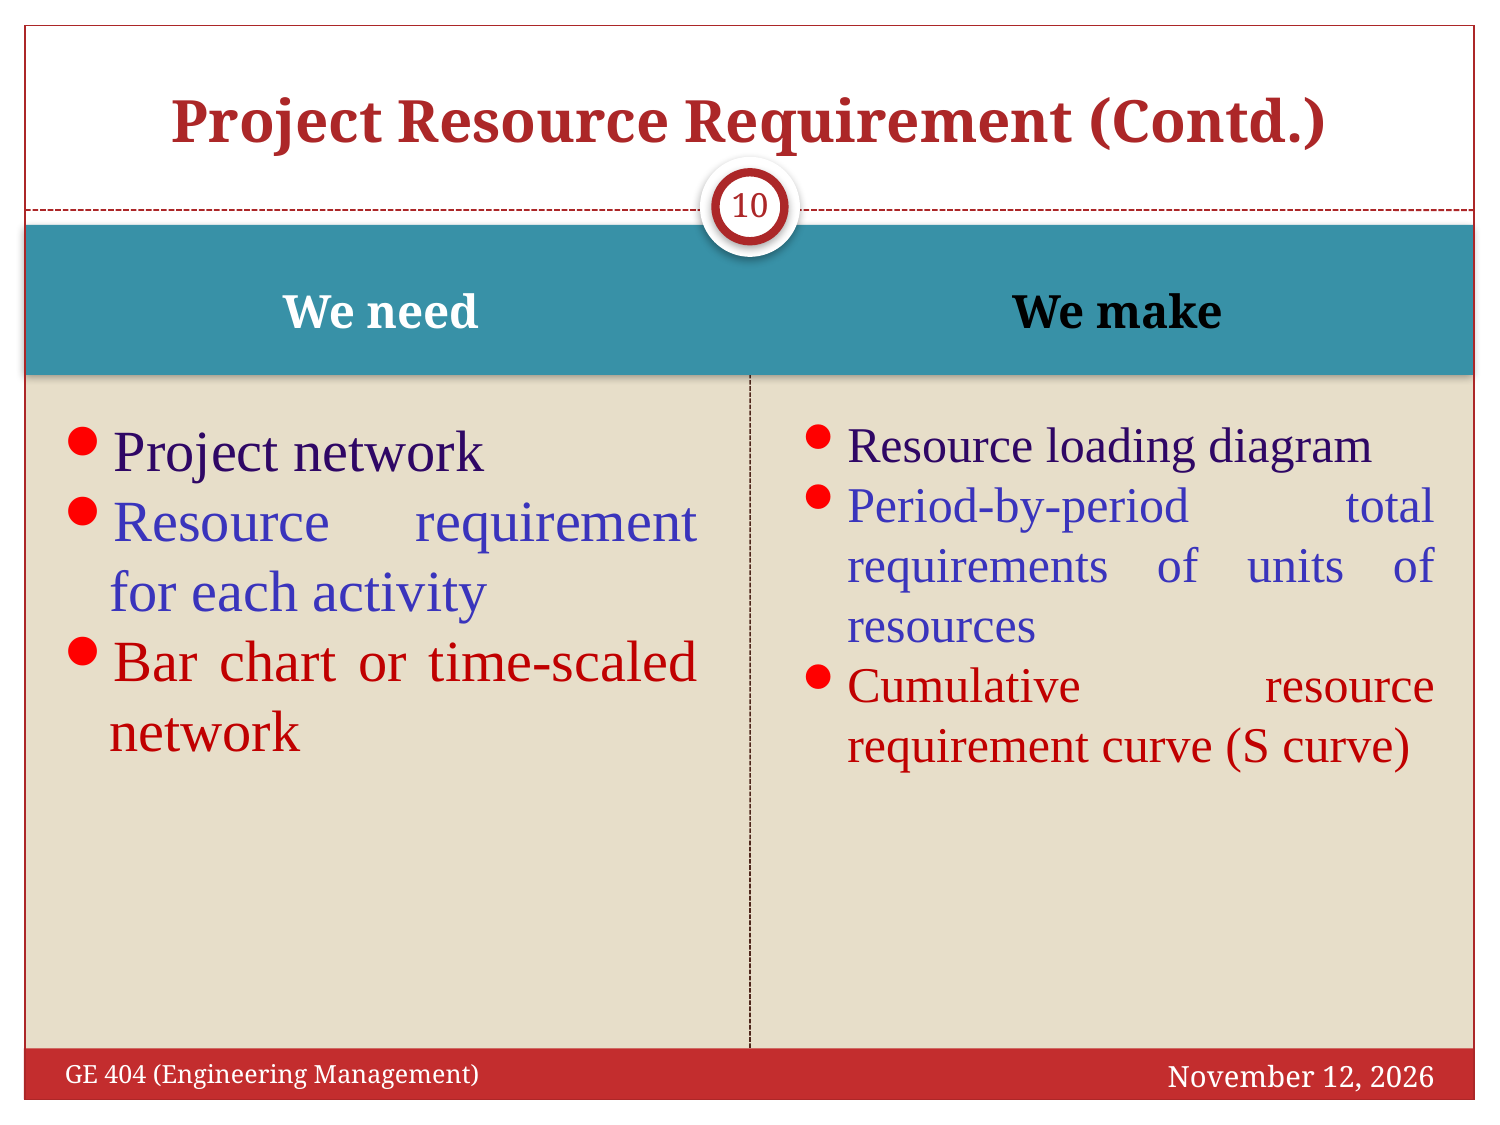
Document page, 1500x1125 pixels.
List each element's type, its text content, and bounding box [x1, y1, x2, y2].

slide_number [950, 1050, 1450, 1111]
list Project network Resource requirement for each activity Bar chart or time-scaled network [49, 405, 713, 1032]
list We need [48, 249, 714, 371]
title Project Resource Requirement (Contd.) [49, 37, 1450, 162]
slide_number 10 [712, 171, 788, 244]
list We make [785, 249, 1450, 371]
footer GE 404 (Engineering Management) [50, 1051, 638, 1112]
list Resource loading diagram Period-by-period total requirements of units of resources Cumulative resource requirement curve (S curve) [787, 405, 1450, 1033]
